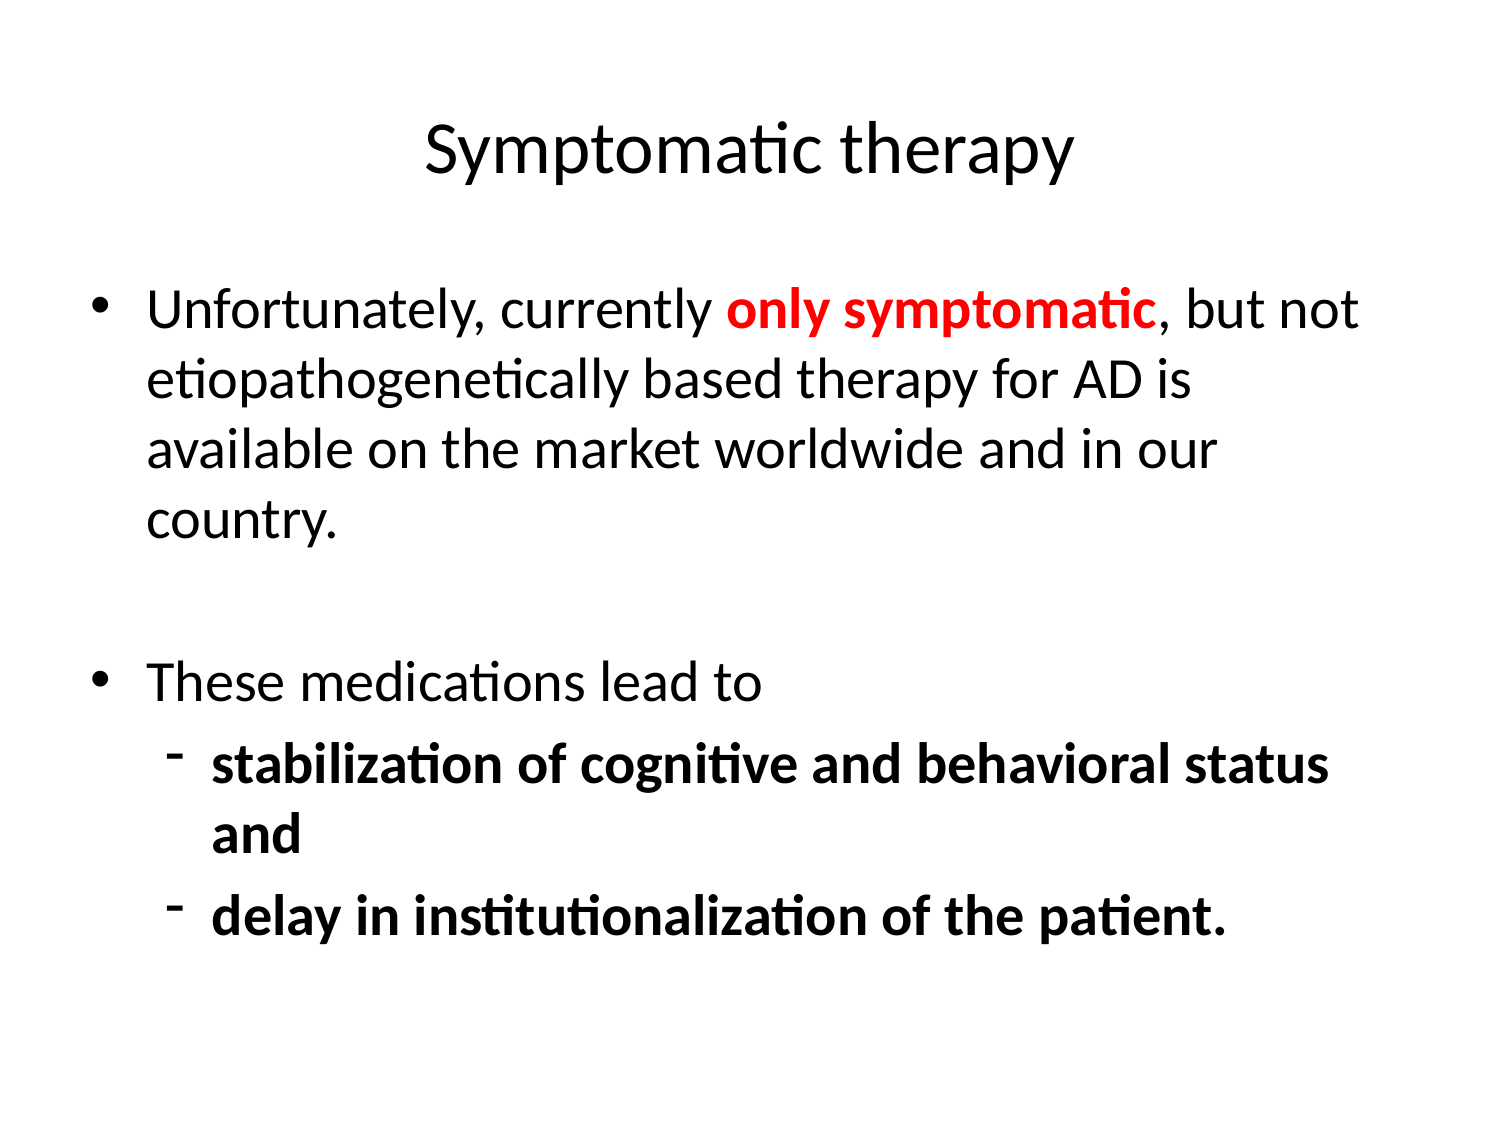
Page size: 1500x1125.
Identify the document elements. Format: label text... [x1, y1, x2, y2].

title Symptomatic therapy [75, 50, 1425, 238]
list Unfortunately, currently only symptomatic, but not etiopathogenetically based therapy for AD is available on the market worldwide and in our country. These medications lead to stabilization of cognitive and behavioral status and delay in institutionalization of the patient. [75, 262, 1425, 950]
